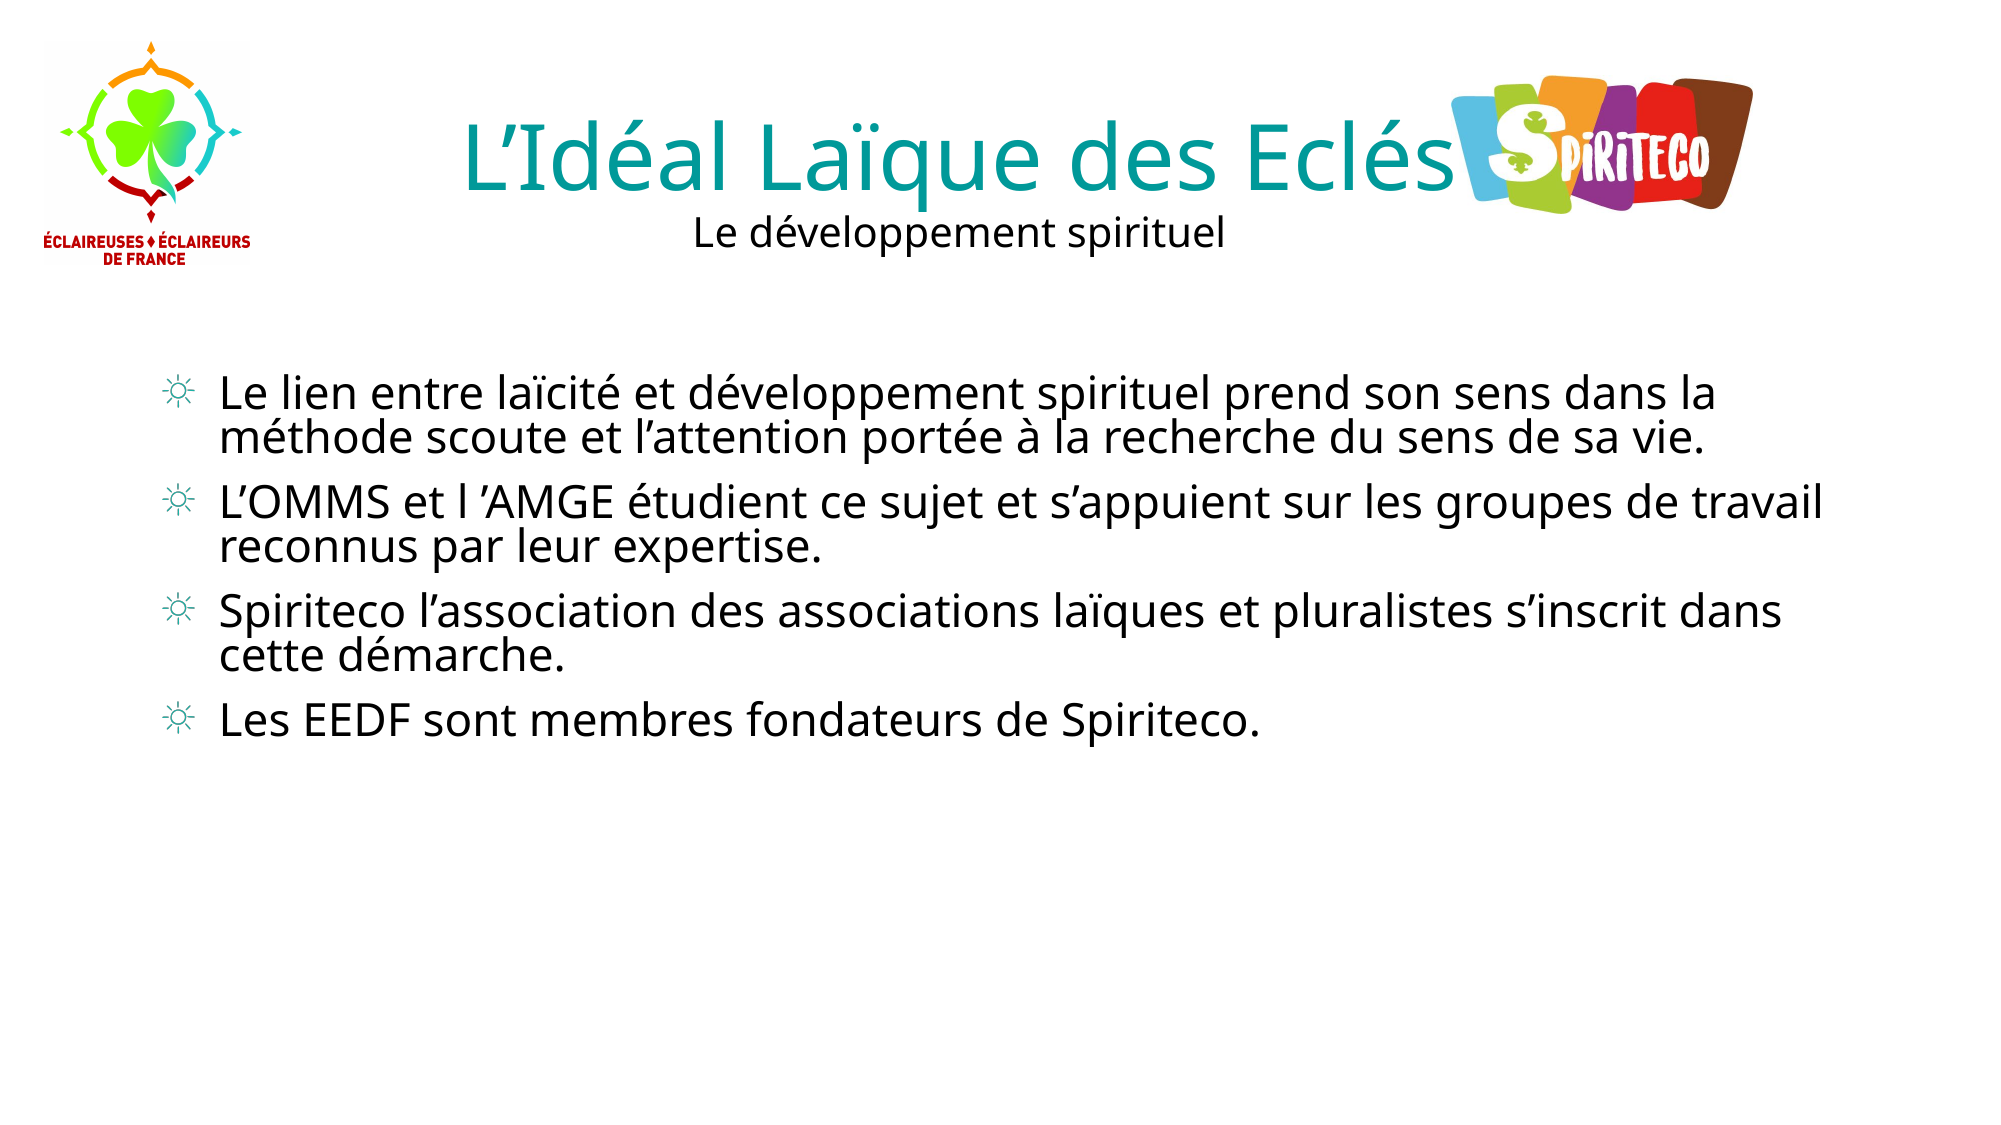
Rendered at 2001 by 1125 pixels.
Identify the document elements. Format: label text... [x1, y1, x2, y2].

list Le lien entre laïcité et développement spirituel prend son sens dans la méthode scoute et l’attention portée à la recherche du sens de sa vie. L’OMMS et l ’AMGE étudient ce sujet et s’appuient sur les groupes de travail reconnus par leur expertise. Spiriteco l’association des associations laïques et pluralistes s’inscrit dans cette démarche. Les EEDF sont membres fondateurs de Spiriteco. [147, 367, 1873, 1081]
picture [162, 592, 195, 625]
picture [162, 374, 195, 408]
text_box Le développement spirituel [598, 225, 1320, 264]
picture [1451, 75, 1753, 214]
picture [44, 41, 250, 265]
picture [162, 483, 195, 516]
picture [162, 701, 195, 734]
text_box L’Idéal Laïque des Eclés [250, 96, 1669, 225]
